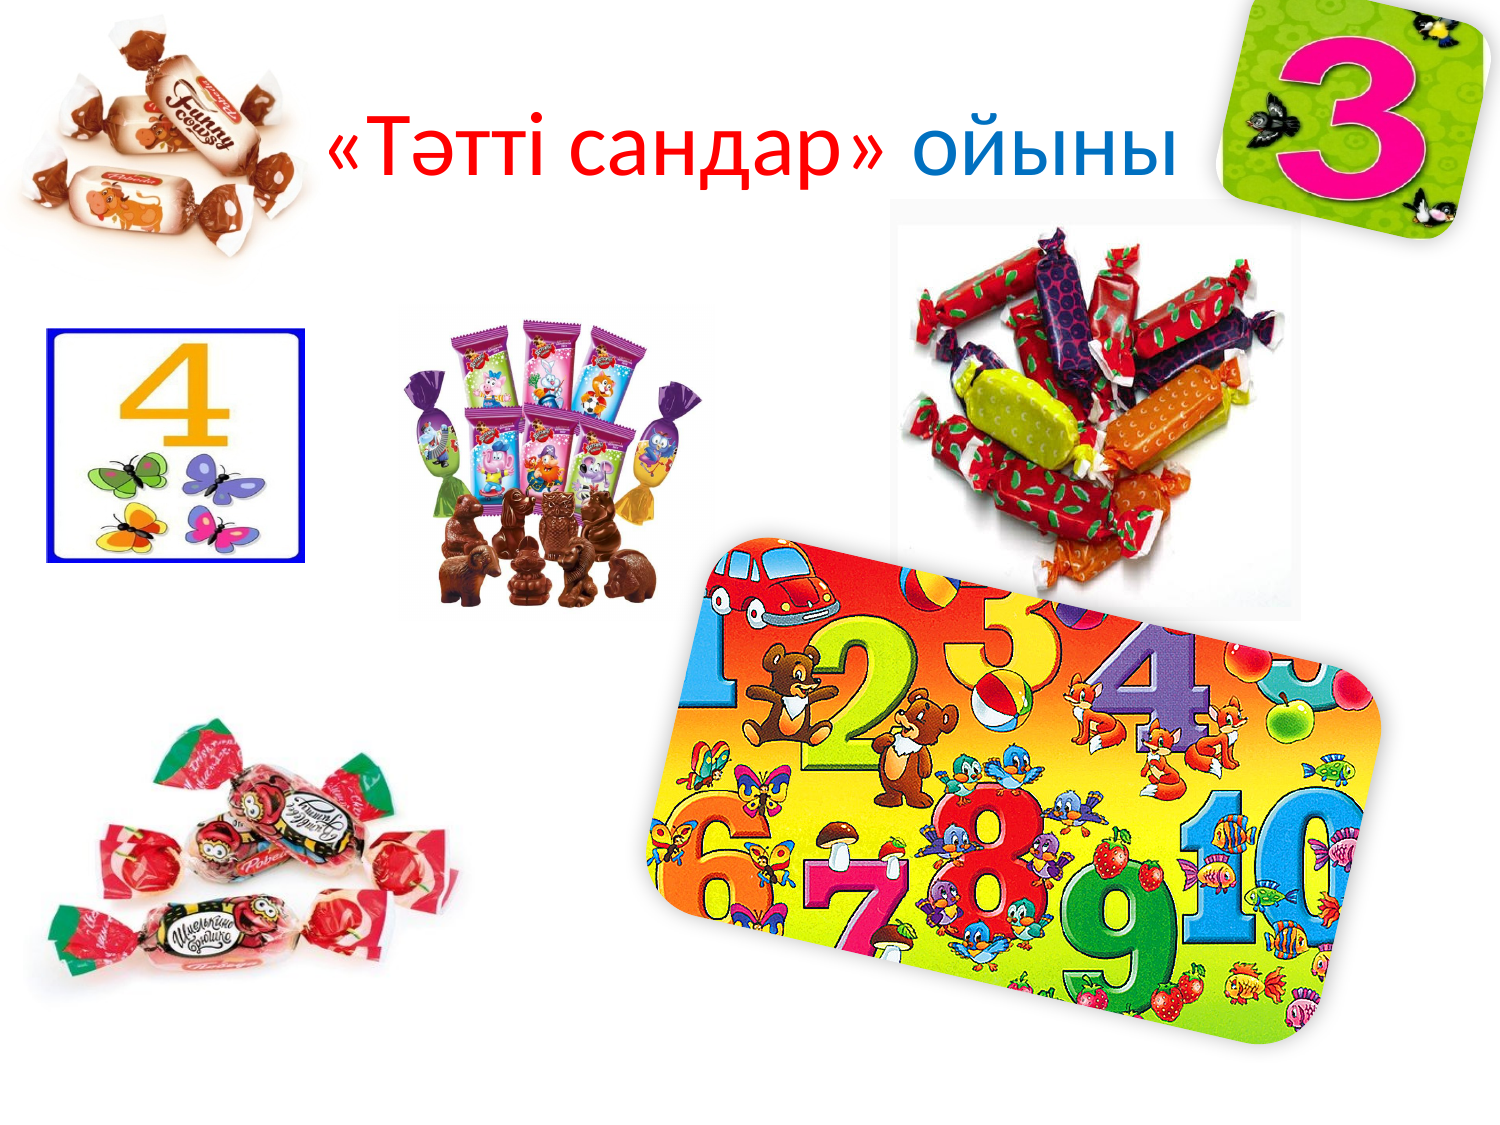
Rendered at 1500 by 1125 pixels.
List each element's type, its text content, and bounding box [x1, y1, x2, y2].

picture [0, 0, 329, 294]
title «Тәтті сандар» ойыны [332, 45, 1224, 233]
picture [398, 0, 1491, 1045]
picture [46, 327, 305, 563]
picture [23, 655, 481, 1079]
